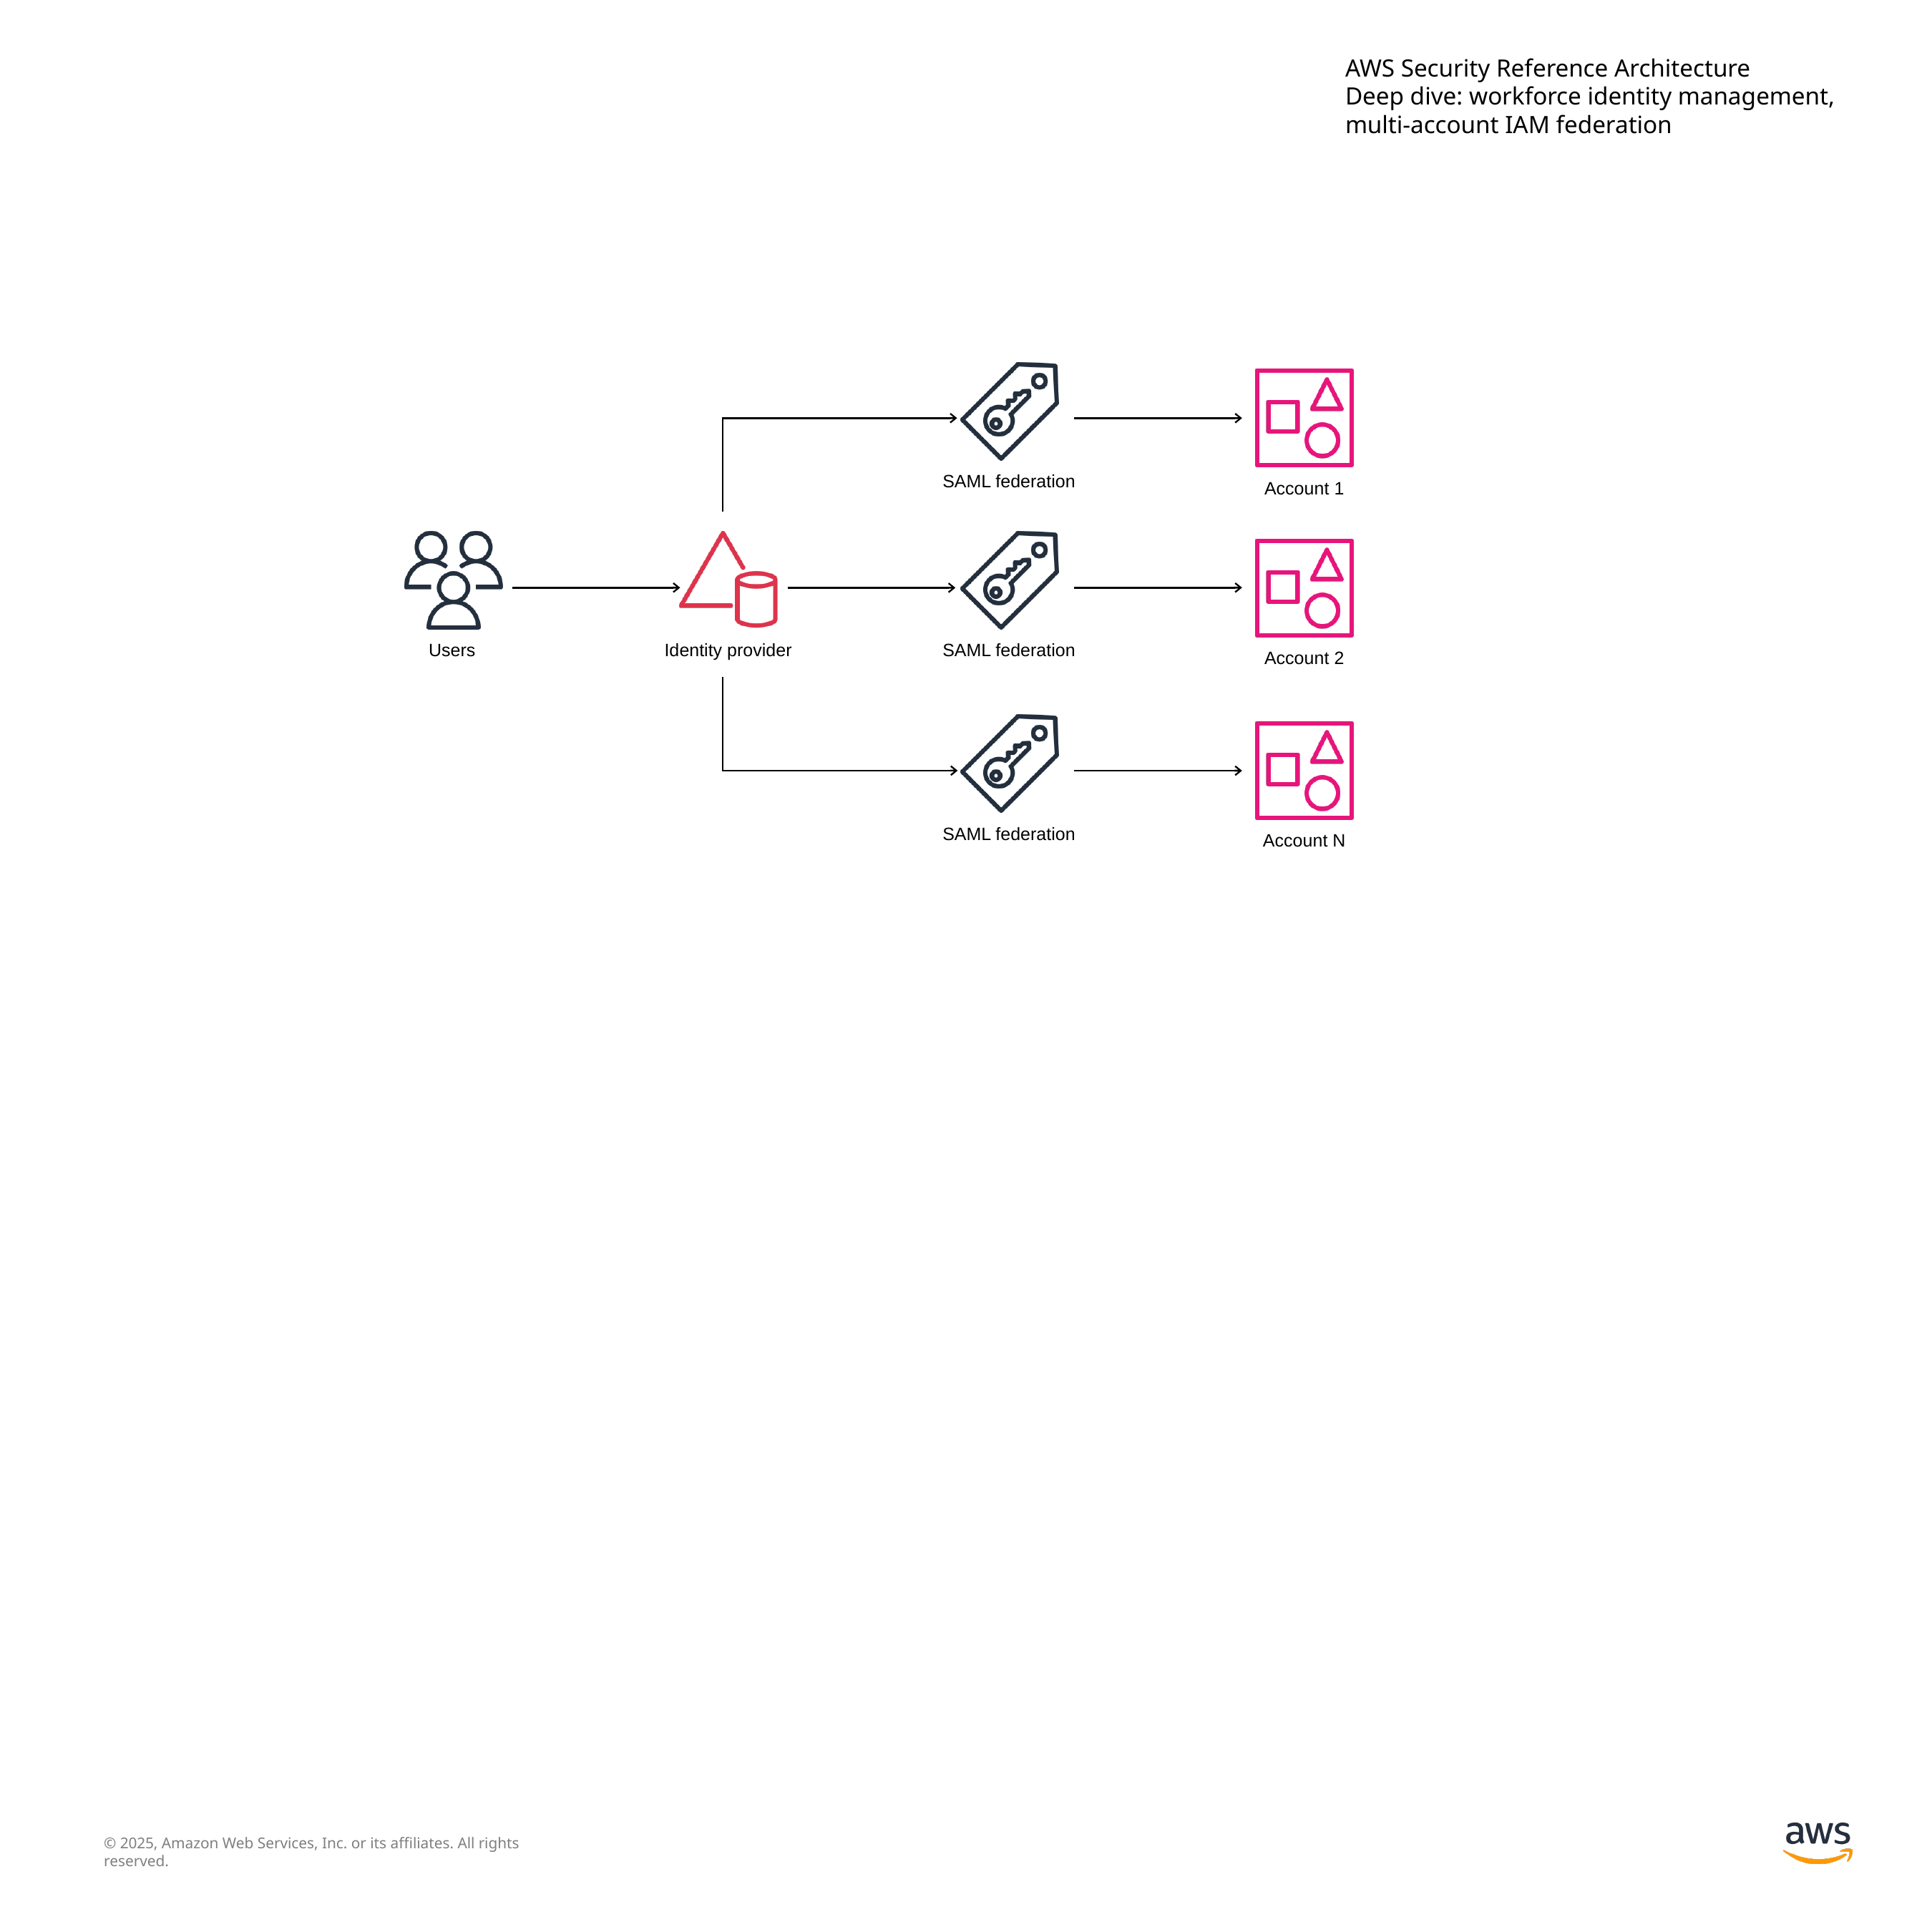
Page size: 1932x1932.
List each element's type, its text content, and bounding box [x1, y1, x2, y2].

text_box SAML federation [923, 464, 1096, 497]
picture [1250, 534, 1358, 642]
text_box AWS Security Reference Architecture Deep dive: workforce identity management, multi-account IAM federation [1335, 47, 1853, 144]
picture [399, 526, 507, 634]
picture [1783, 1823, 1853, 1864]
text_box [722, 413, 955, 512]
text_box Identity provider [649, 633, 807, 666]
picture [1250, 716, 1358, 824]
picture [955, 709, 1063, 817]
text_box Account N [1243, 824, 1365, 856]
picture [955, 357, 1063, 465]
text_box [722, 677, 955, 776]
text_box Account 1 [1243, 471, 1365, 504]
text_box Users [389, 633, 515, 666]
picture [674, 526, 782, 634]
text_box Account 2 [1243, 641, 1365, 674]
text_box SAML federation [923, 633, 1096, 666]
picture [955, 526, 1063, 634]
text_box SAML federation [923, 816, 1096, 849]
picture [1250, 364, 1358, 472]
